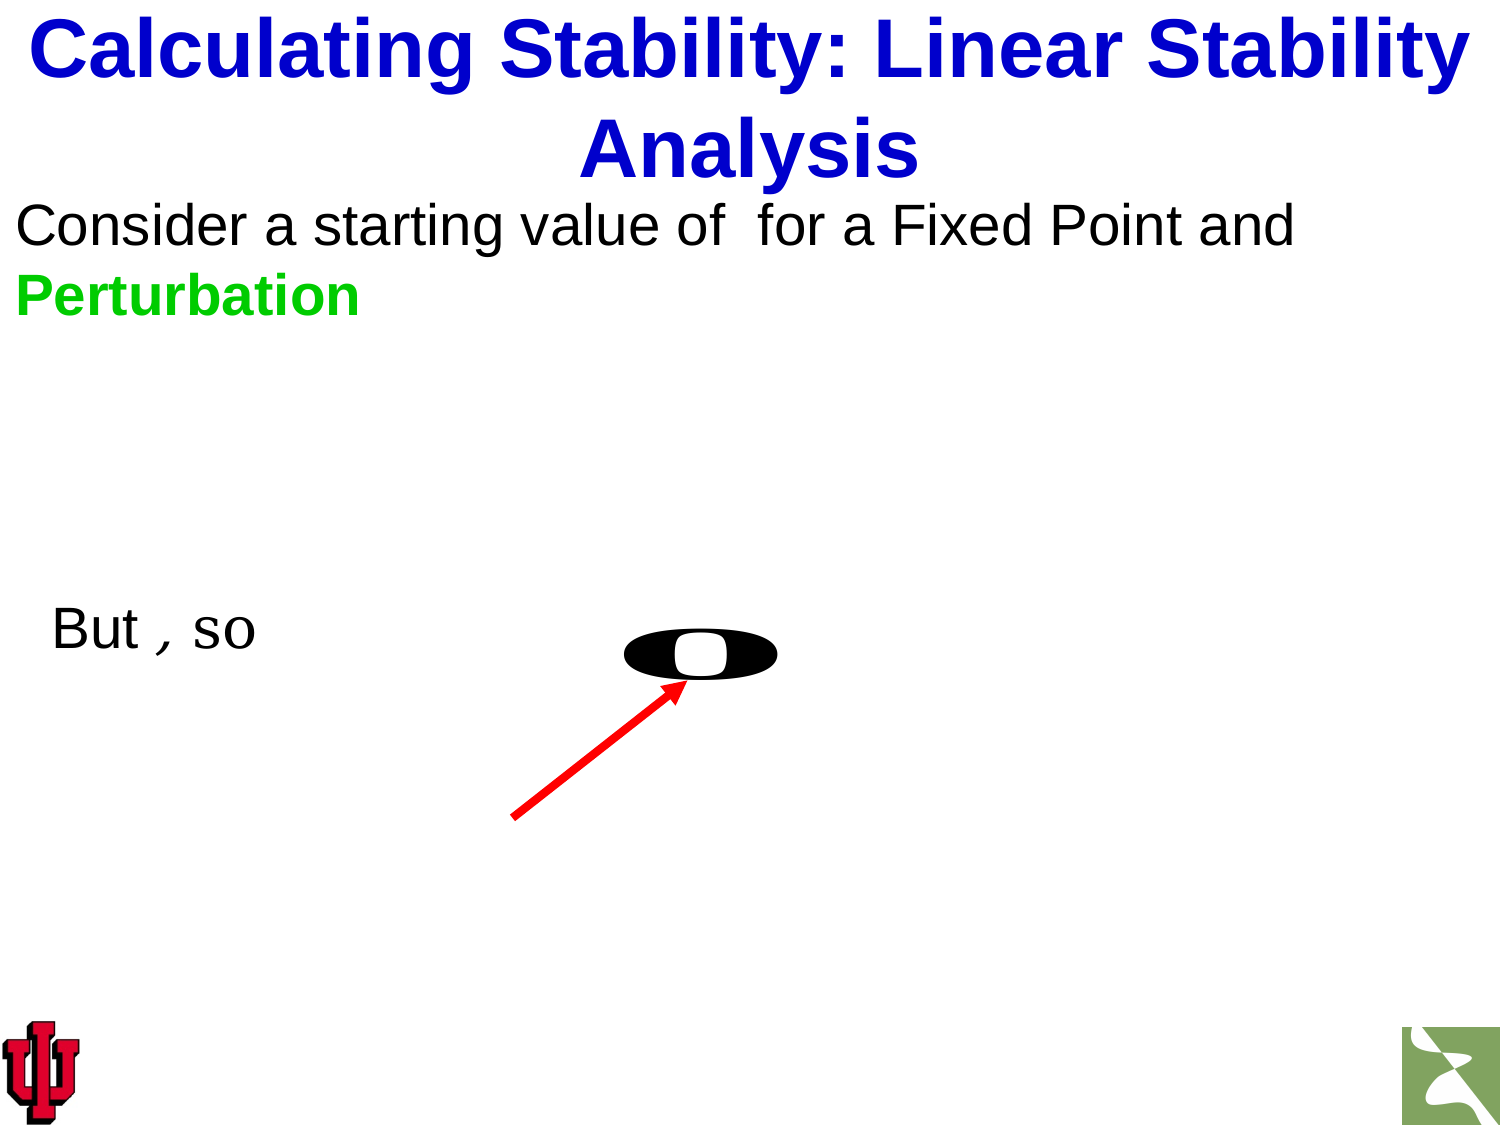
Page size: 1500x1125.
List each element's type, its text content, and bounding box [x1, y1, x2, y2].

title Calculating Stability: Linear Stability Analysis [0, 0, 1500, 188]
picture [1402, 1027, 1500, 1125]
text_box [512, 680, 688, 819]
picture [0, 1020, 80, 1125]
